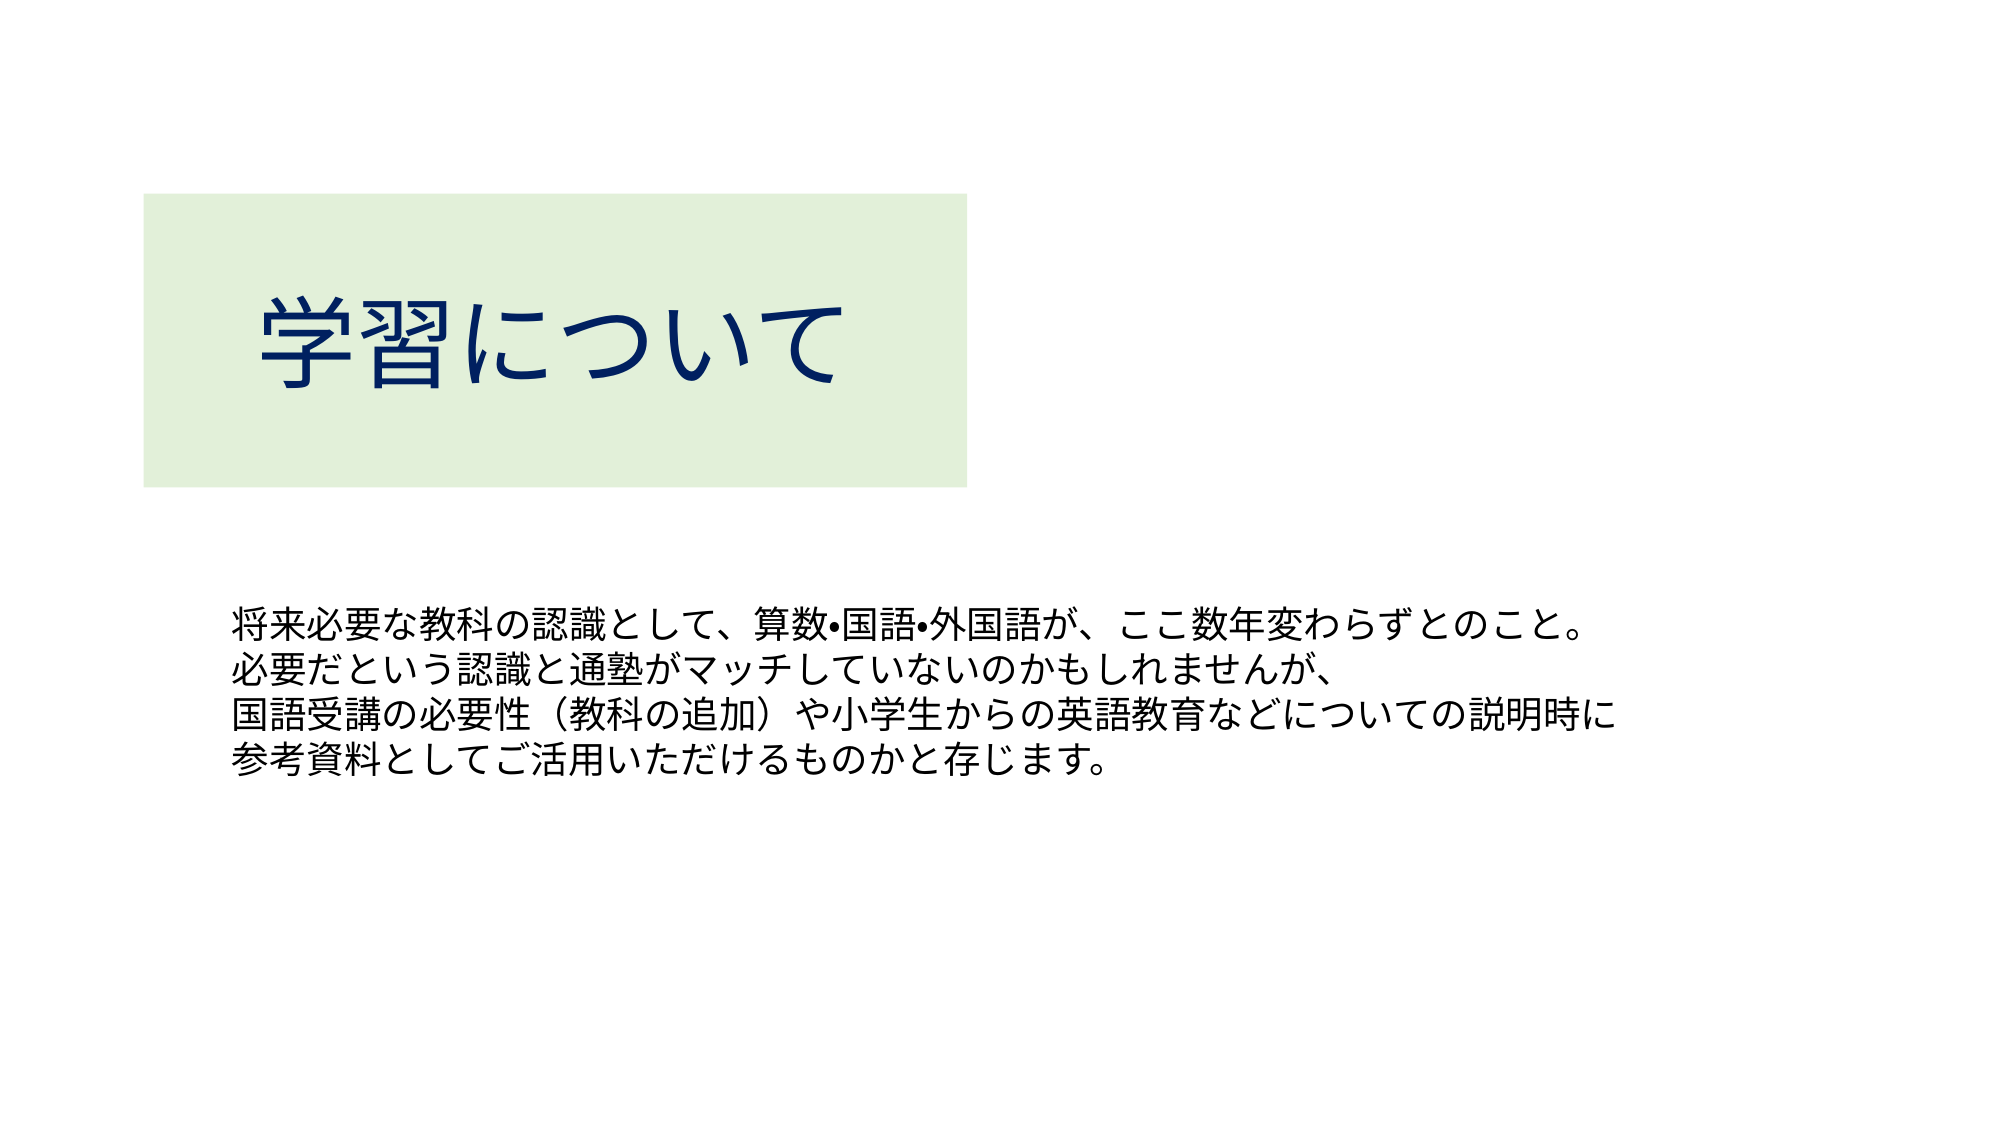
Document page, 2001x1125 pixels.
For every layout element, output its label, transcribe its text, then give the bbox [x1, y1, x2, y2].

text_box 将来必要な教科の認識として、算数・国語・外国語が、ここ数年変わらずとのこと。 必要だという認識と通塾がマッチしていないのかもしれませんが、 国語受講の必要性（教科の追加）や小学生からの英語教育などについての説明時に 参考資料としてご活用いただけるものかと存じます。 [216, 593, 1840, 789]
text_box 学習について [143, 193, 968, 488]
